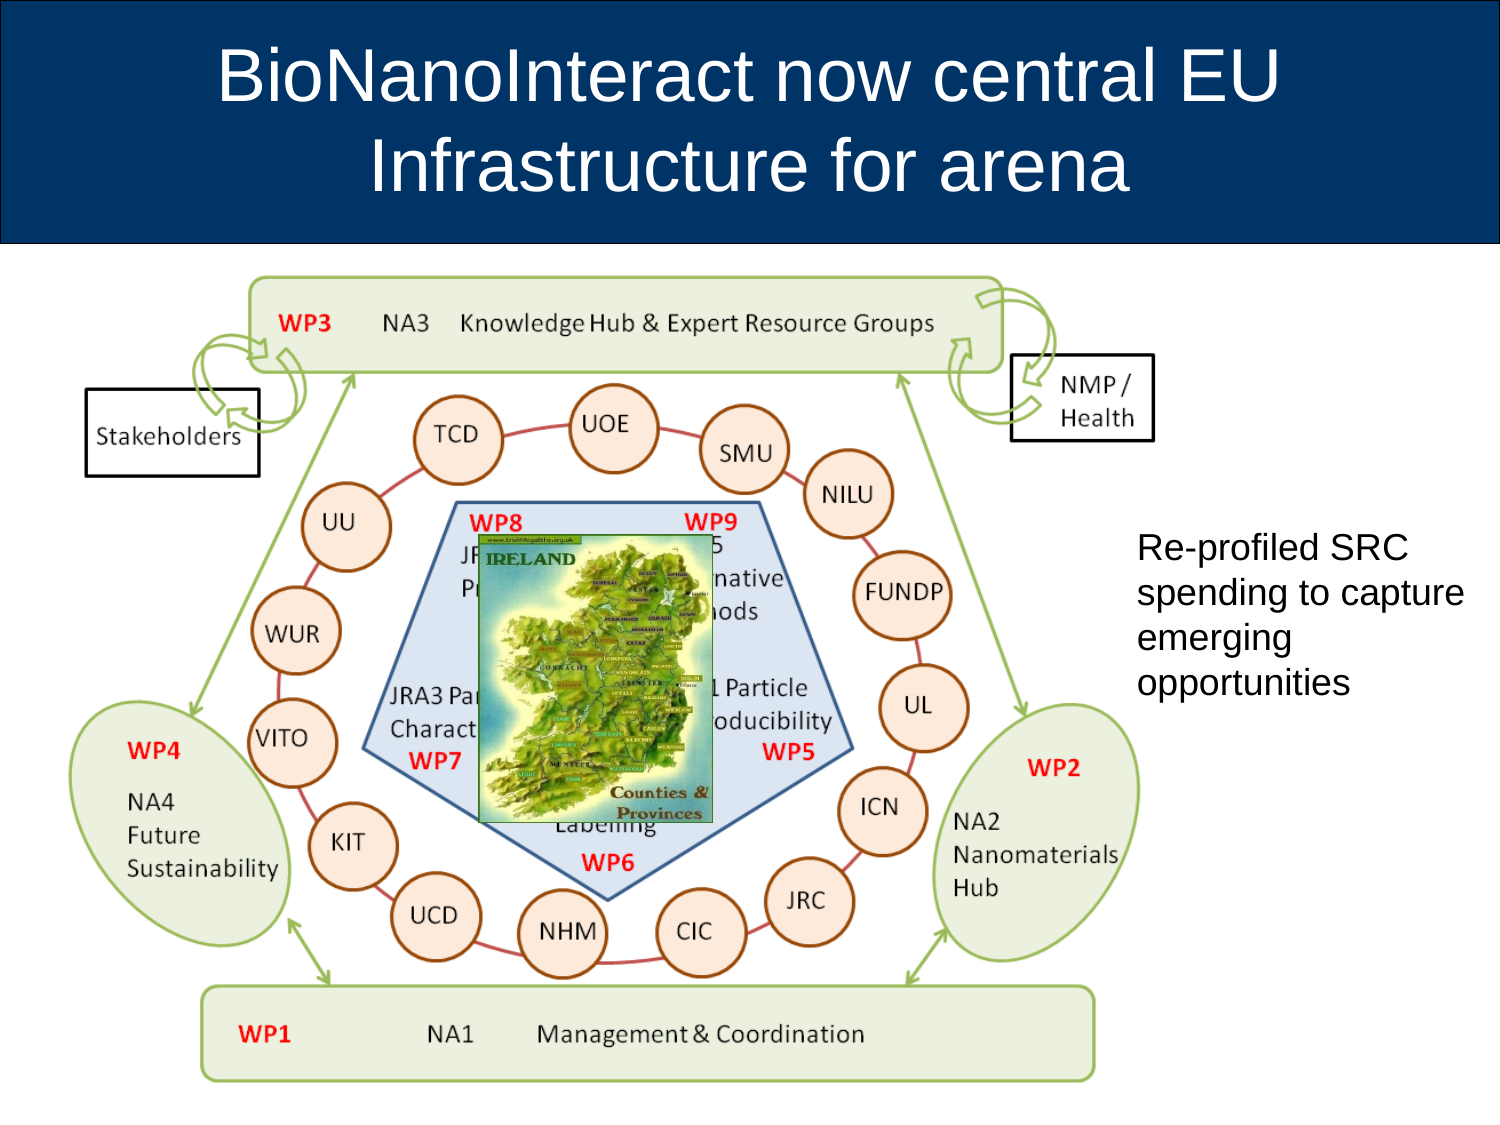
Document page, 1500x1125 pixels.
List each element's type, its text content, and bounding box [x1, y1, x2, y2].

text_box Re-profiled SRC spending to capture emerging opportunities [1166, 515, 1500, 711]
picture [64, 271, 1162, 1095]
text_box BioNanoInteract now central EU Infrastructure for arena [135, 18, 1365, 214]
